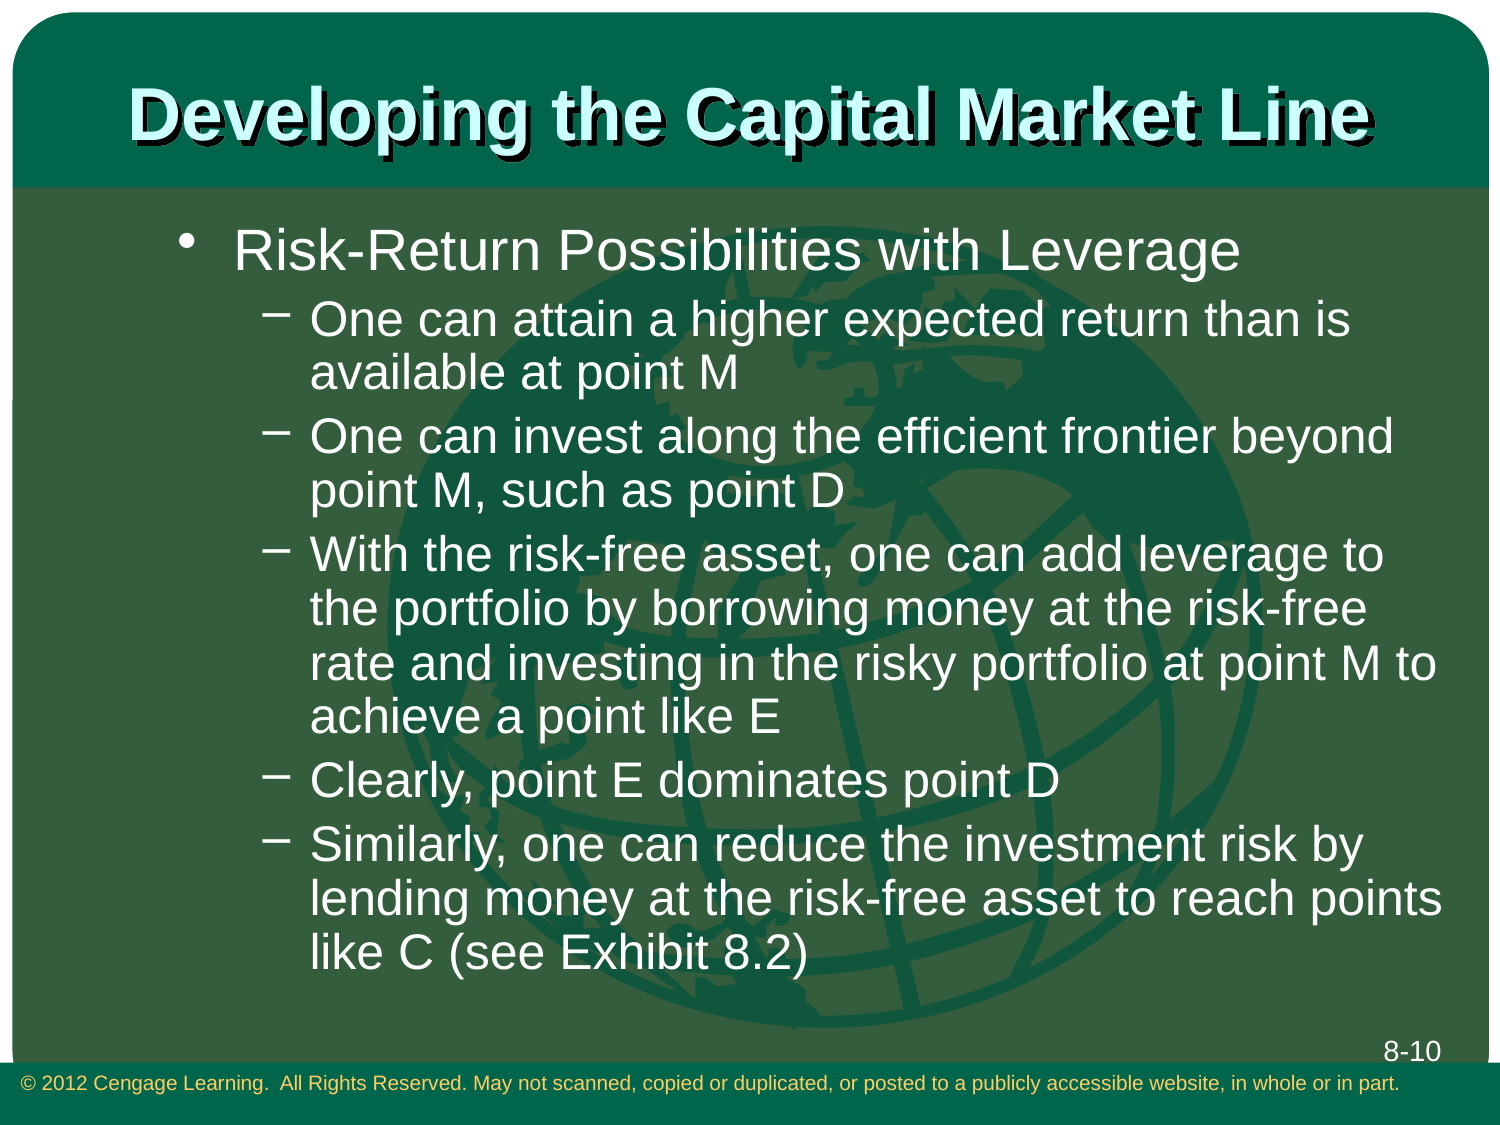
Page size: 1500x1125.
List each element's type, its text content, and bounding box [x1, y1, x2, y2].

list Risk-Return Possibilities with Leverage One can attain a higher expected return than is available at point M One can invest along the efficient frontier beyond point M, such as point D With the risk-free asset, one can add leverage to the portfolio by borrowing money at the risk-free rate and investing in the risky portfolio at point M to achieve a point like E Clearly, point E dominates point D Similarly, one can reduce the investment risk by lending money at the risk-free asset to reach points like C (see Exhibit 8.2) [162, 212, 1463, 1013]
text_box Developing the Capital Market Line [74, 32, 1425, 188]
footer © 2012 Cengage Learning. All Rights Reserved. May not scanned, copied or duplicated, or posted to a publicly accessible website, in whole or in part. [0, 1062, 1500, 1125]
slide_number 8-10 [1325, 1025, 1500, 1062]
